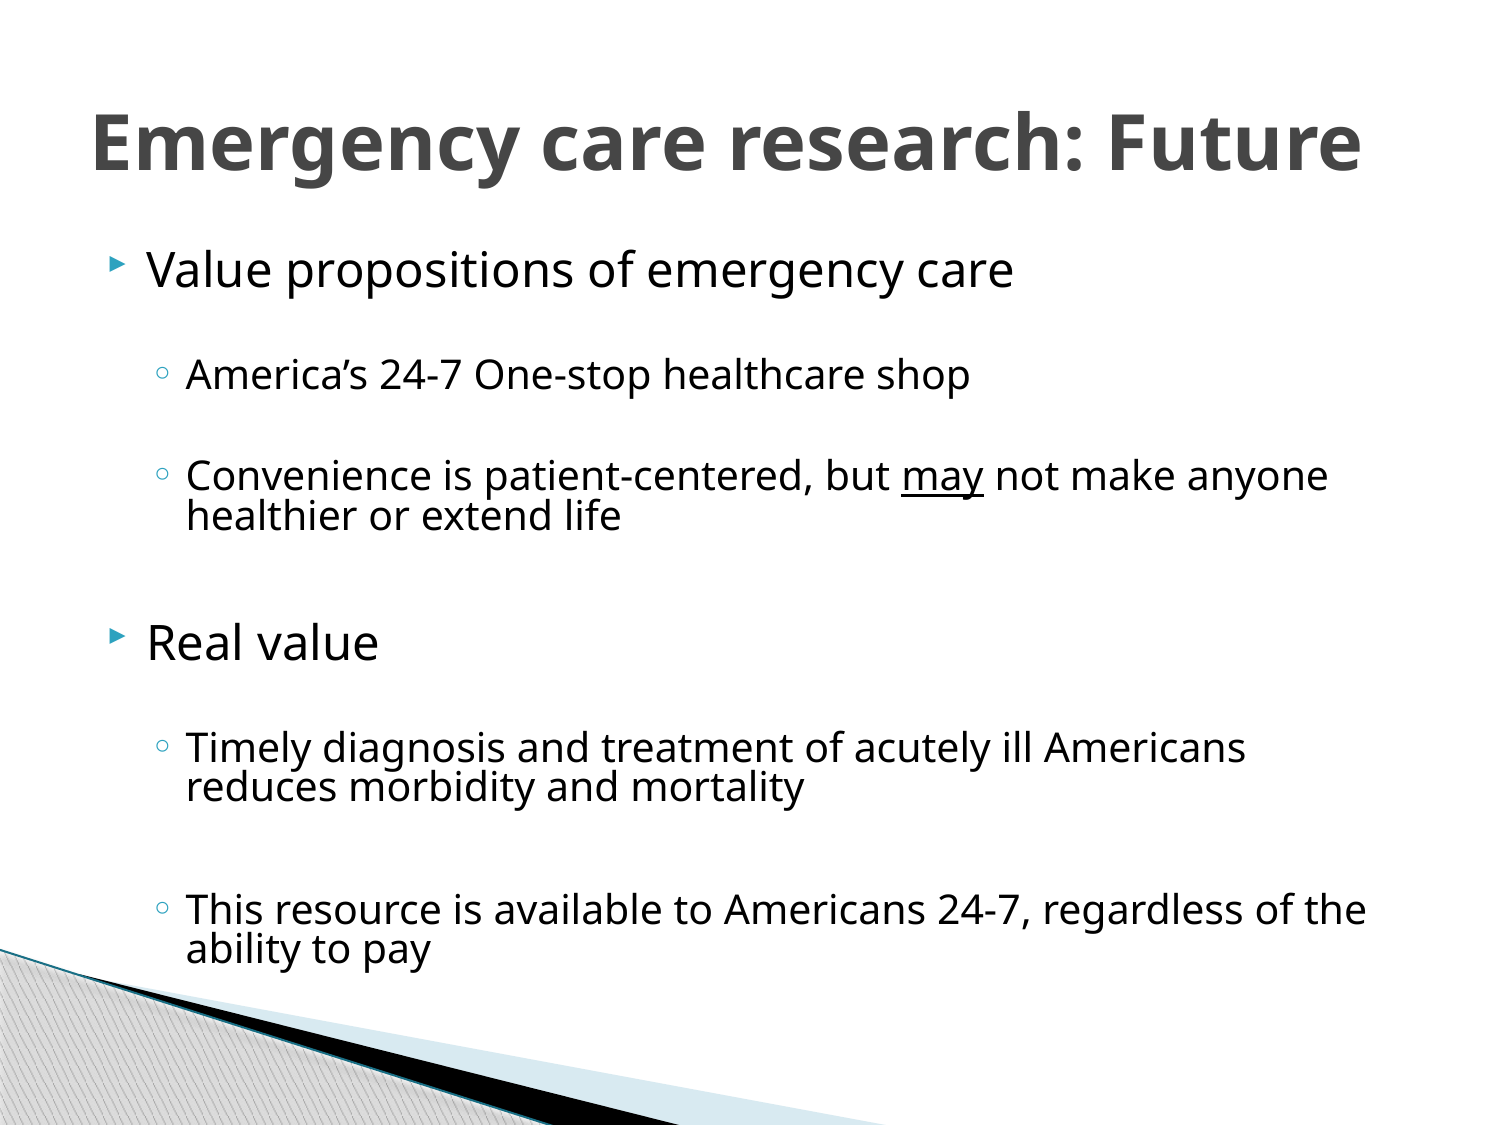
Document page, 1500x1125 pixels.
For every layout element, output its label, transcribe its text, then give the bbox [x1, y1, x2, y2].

list Value propositions of emergency care America’s 24-7 One-stop healthcare shop Convenience is patient-centered, but may not make anyone healthier or extend life Real value Timely diagnosis and treatment of acutely ill Americans reduces morbidity and mortality This resource is available to Americans 24-7, regardless of the ability to pay [74, 242, 1426, 986]
title Emergency care research: Future [75, 45, 1425, 233]
